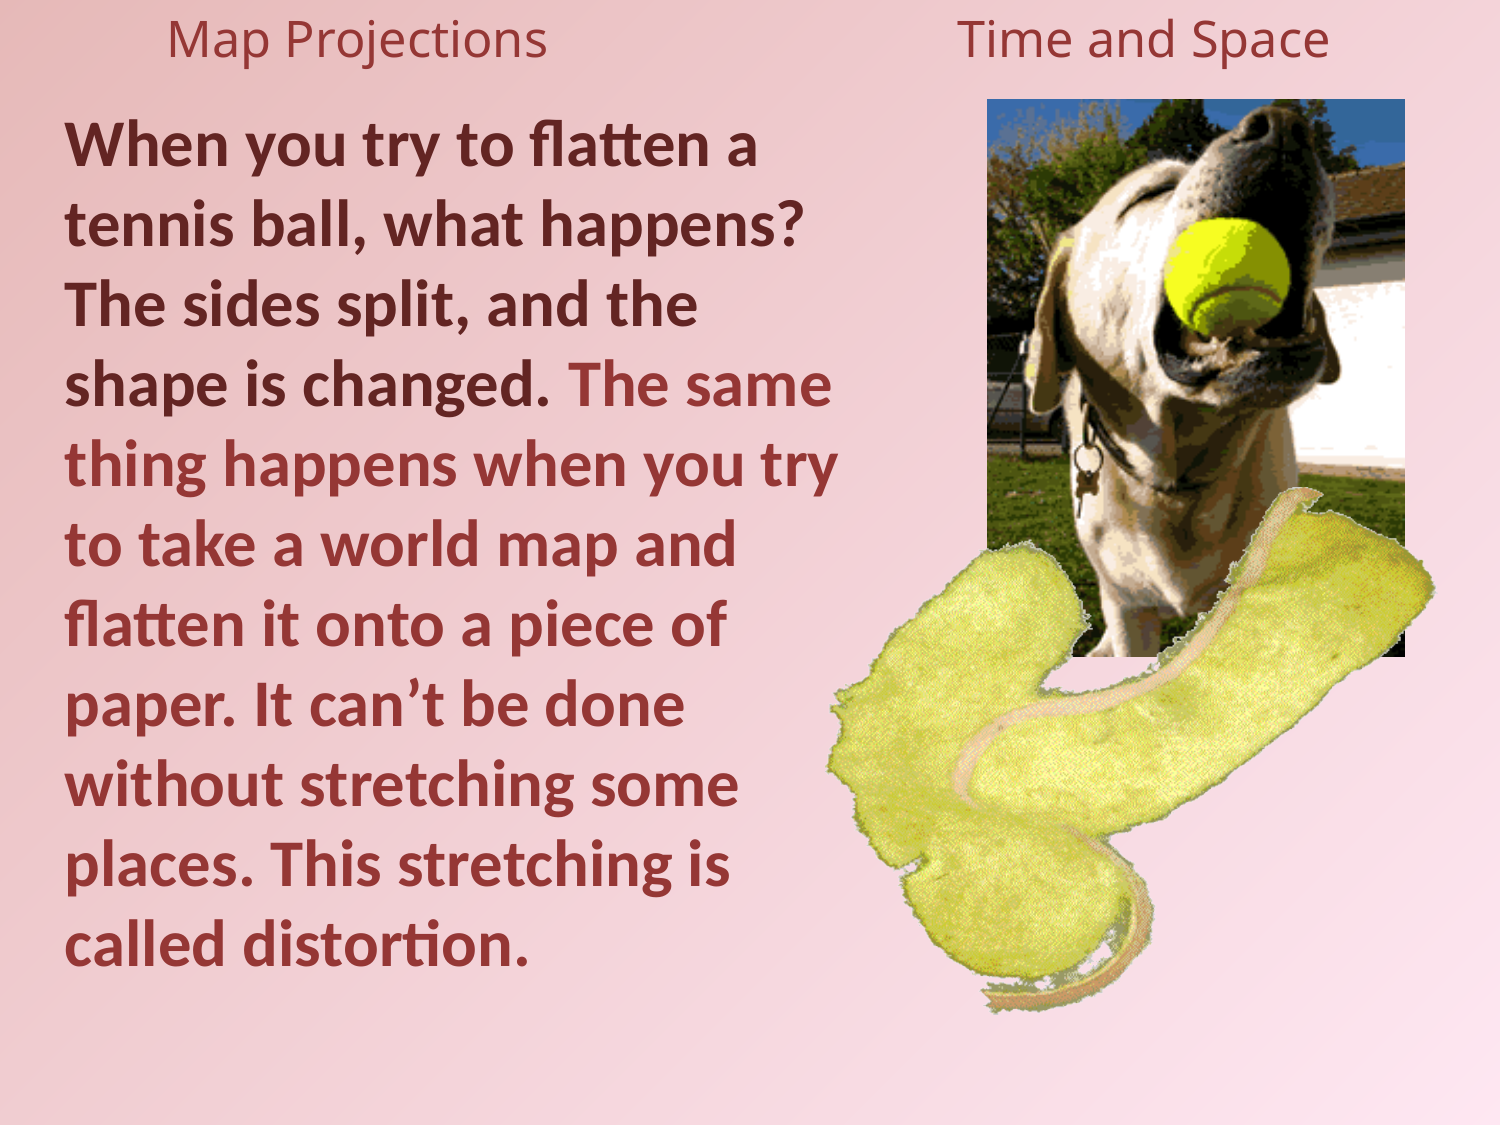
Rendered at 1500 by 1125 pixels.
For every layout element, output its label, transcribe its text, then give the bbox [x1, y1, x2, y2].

text_box Map Projections Time and Space [0, 0, 1500, 76]
text_box When you try to flatten a tennis ball, what happens? The sides split, and the shape is changed. The same thing happens when you try to take a world map and flatten it onto a piece of paper. It can’t be done without stretching some places. This stretching is called distortion. [49, 92, 875, 987]
picture [824, 99, 1438, 1015]
